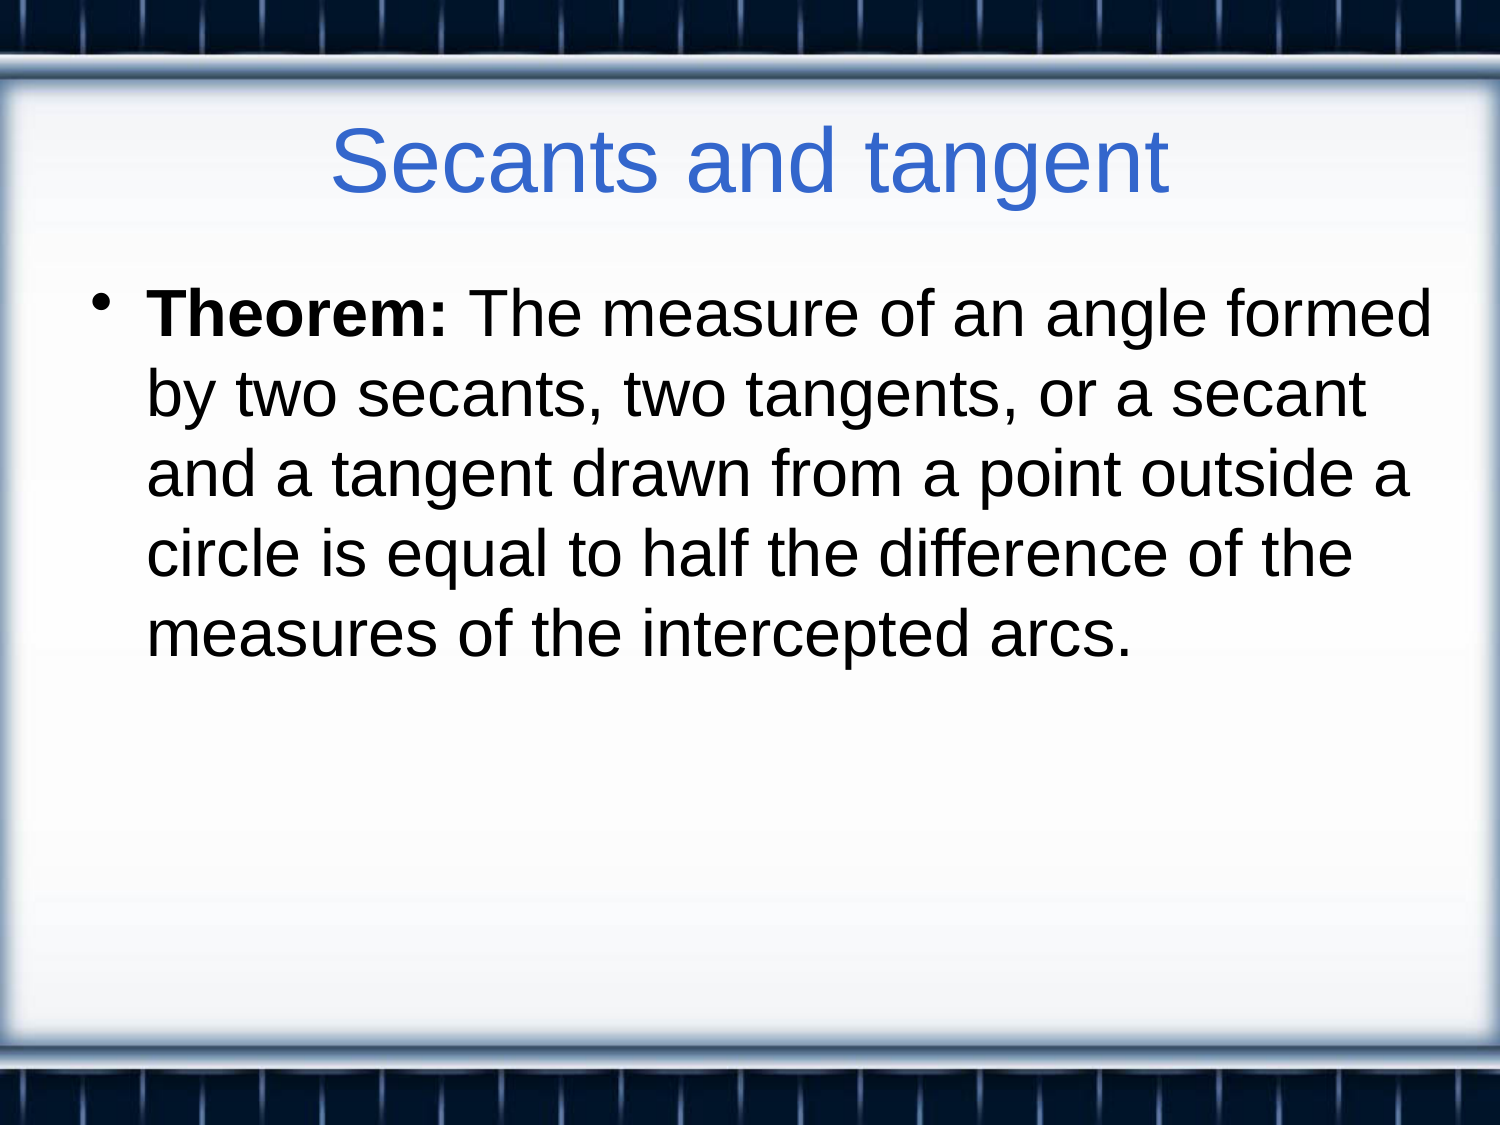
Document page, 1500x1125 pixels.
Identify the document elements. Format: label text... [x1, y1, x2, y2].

list Theorem: The measure of an angle formed by two secants, two tangents, or a secant and a tangent drawn from a point outside a circle is equal to half the difference of the measures of the intercepted arcs. [74, 262, 1451, 1013]
title Secants and tangent [74, 62, 1426, 251]
picture [0, 0, 1500, 1125]
